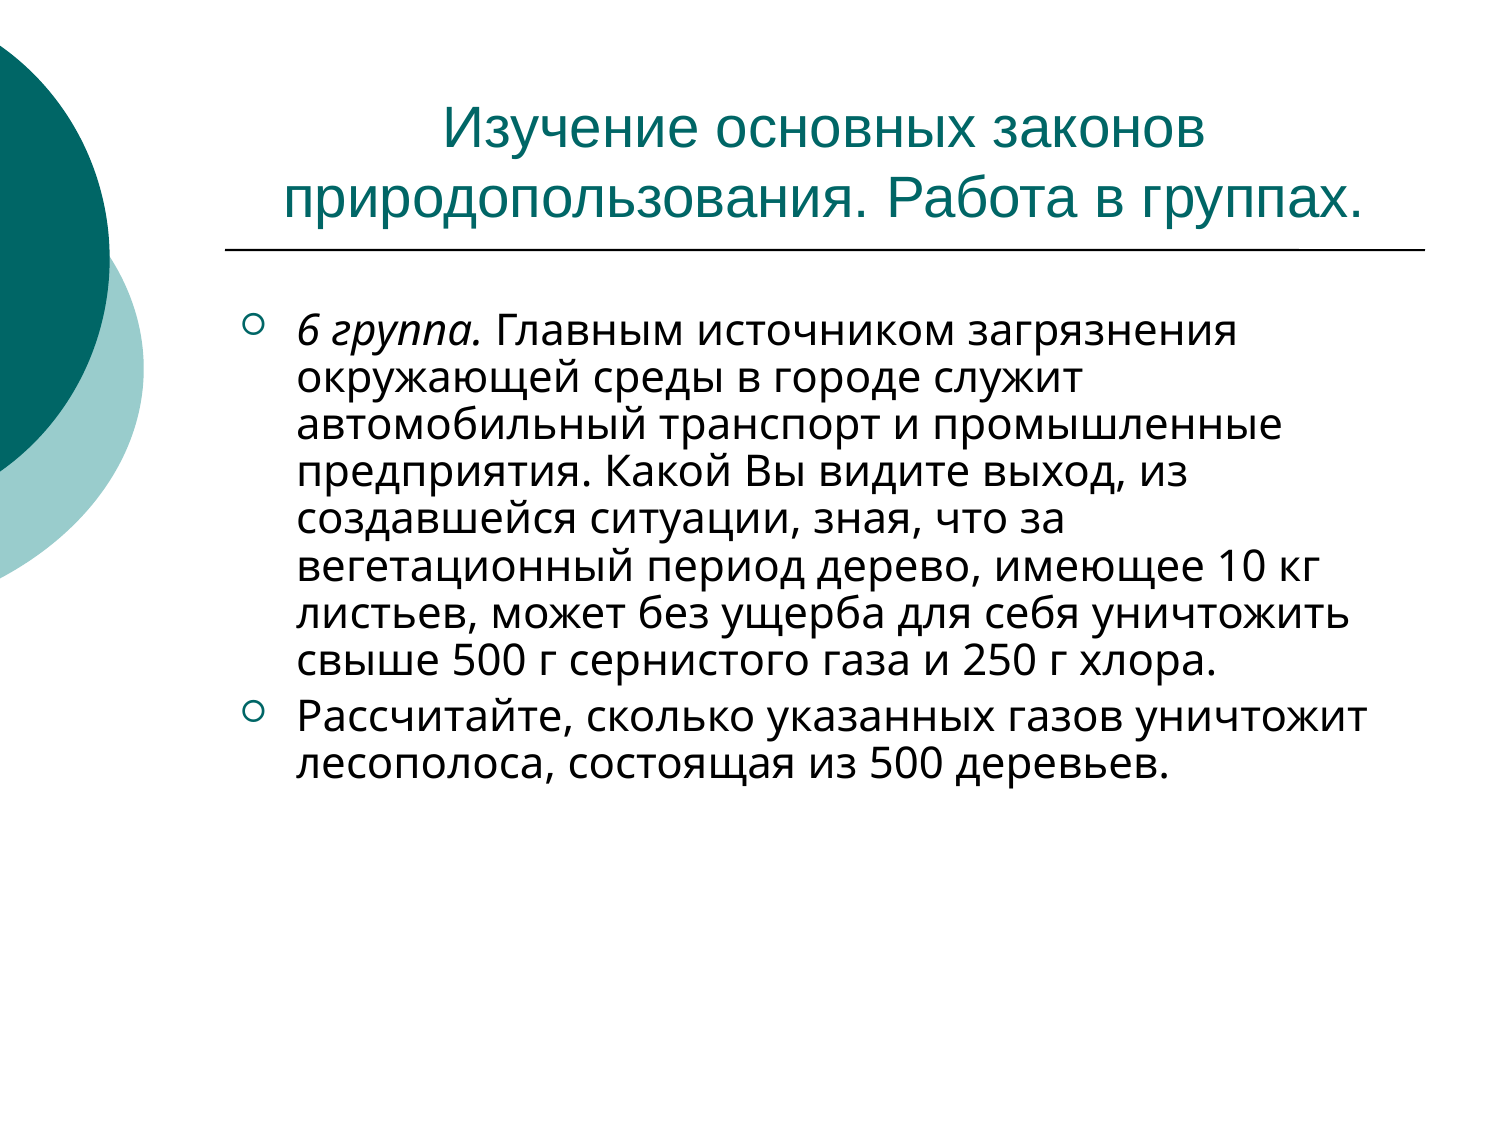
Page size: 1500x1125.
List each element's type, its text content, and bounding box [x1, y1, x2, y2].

list 6 группа. Главным источником загрязнения окружающей среды в городе служит автомобильный транспорт и промышленные предприятия. Какой Вы видите выход, из создавшейся ситуации, зная, что за вегетационный период дерево, имеющее 10 кг листьев, может без ущерба для себя уничтожить свыше 500 г сернистого газа и 250 г хлора. Рассчитайте, сколько указанных газов уничтожит лесополоса, состоящая из 500 деревьев. [224, 299, 1425, 975]
title Изучение основных законов природопользования. Работа в группах. [224, 49, 1425, 238]
